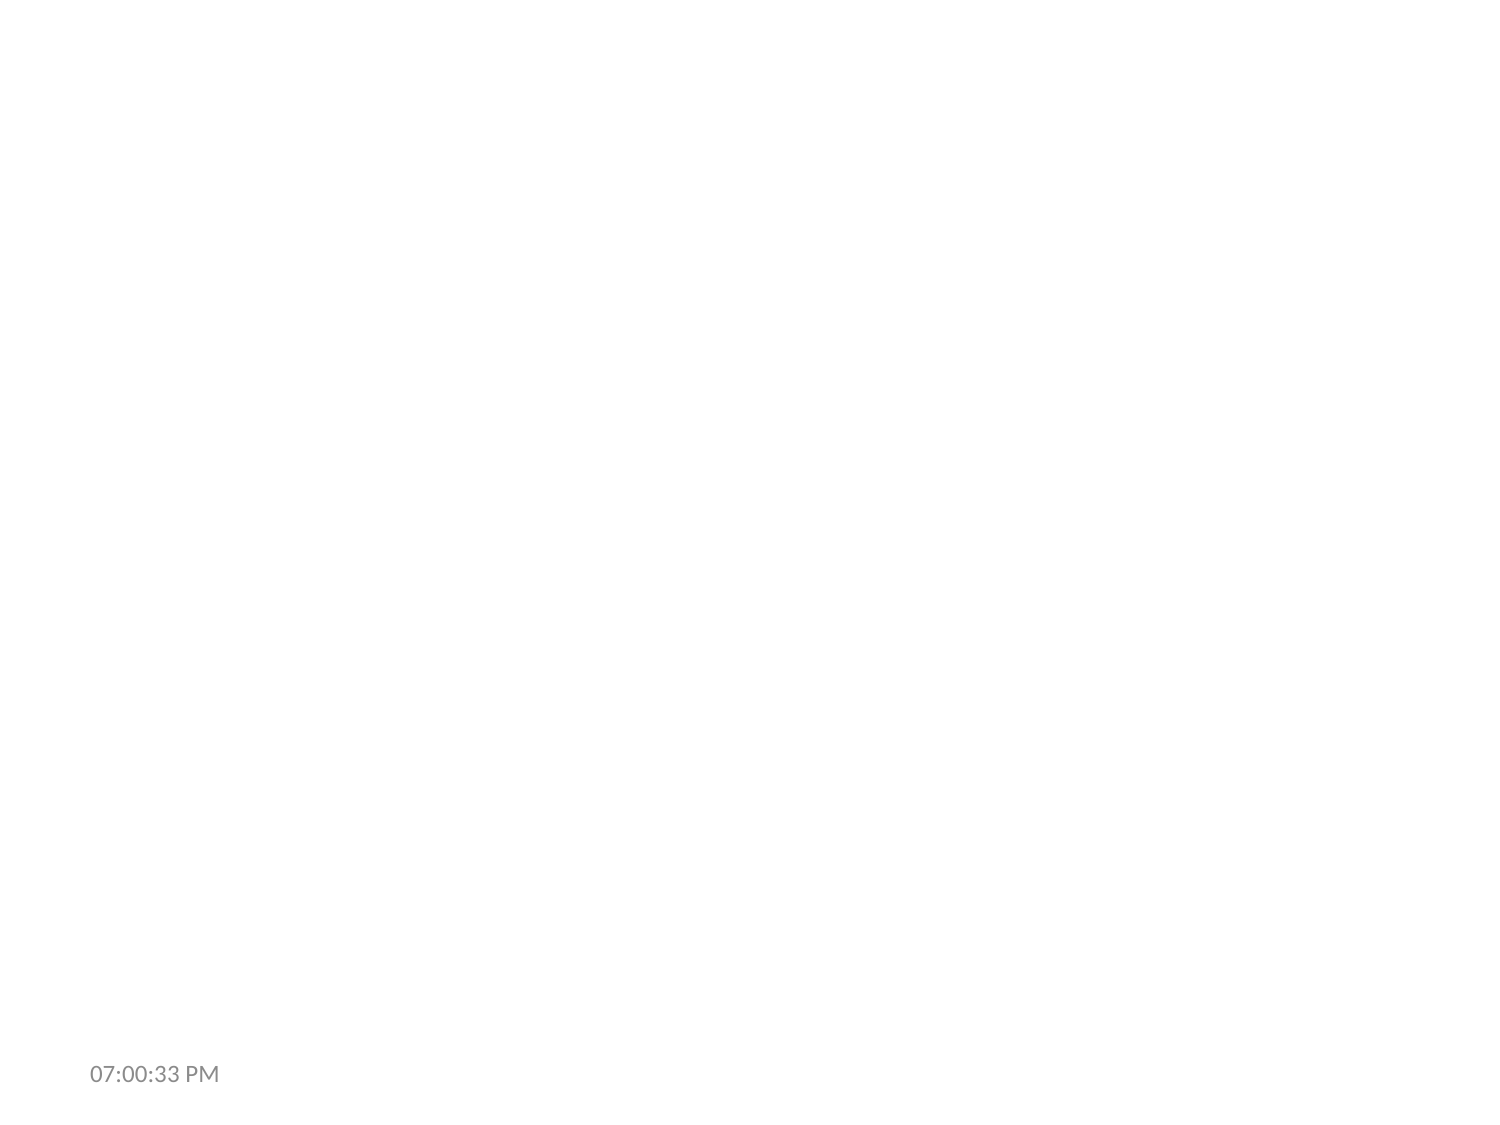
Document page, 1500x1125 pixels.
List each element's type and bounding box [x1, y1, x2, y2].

slide_number [75, 1042, 425, 1103]
